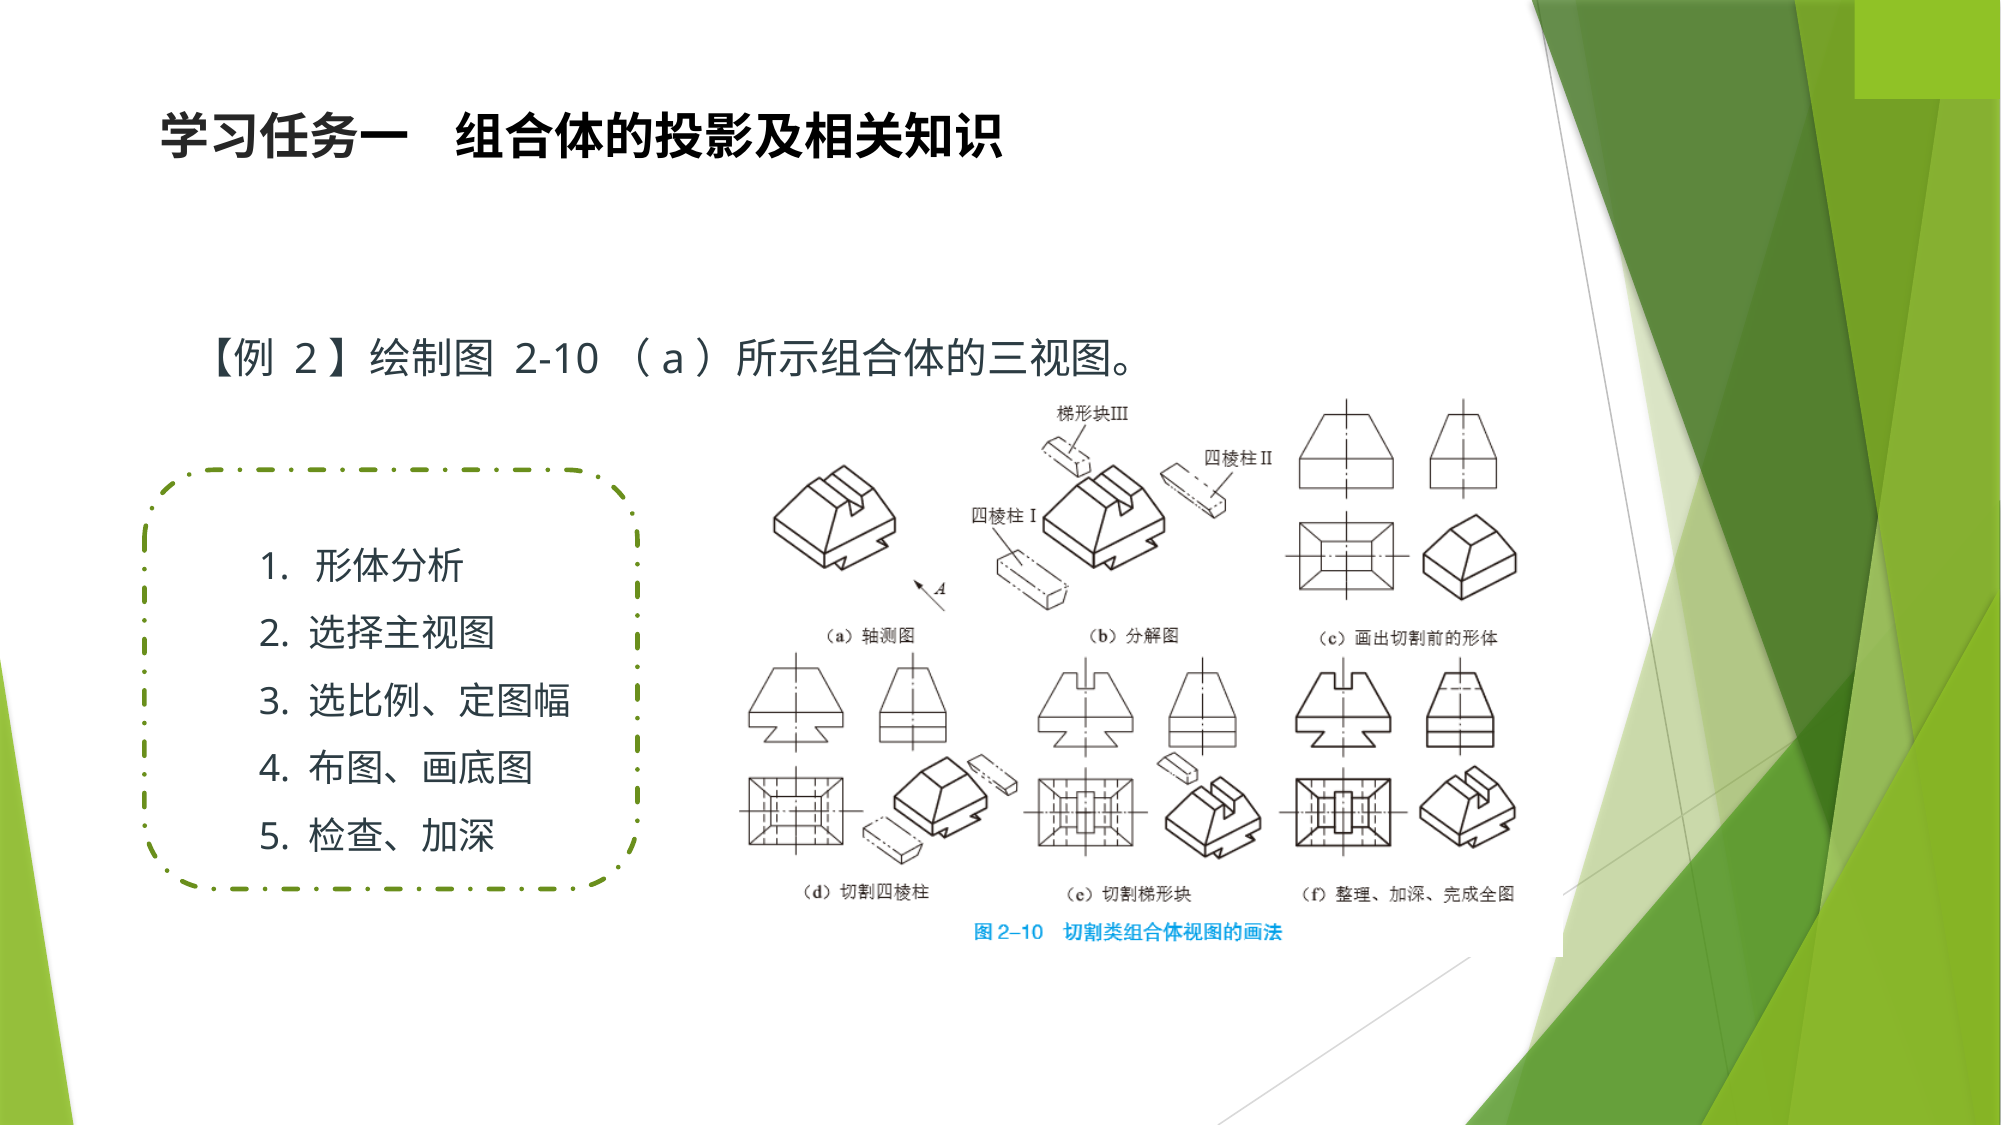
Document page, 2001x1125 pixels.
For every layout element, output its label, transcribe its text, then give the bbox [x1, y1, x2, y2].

text_box 形体分析 2. 选择主视图 3. 选比例、定图幅 4. 布图、画底图 5. 检查、加深 [244, 511, 718, 910]
text_box [1853, 0, 2000, 100]
text_box 【例 2】绘制图 2-10（a）所示组合体的三视图。 [176, 274, 1713, 390]
text_box 学习任务一 组合体的投影及相关知识 [144, 85, 1856, 216]
picture [737, 390, 1564, 957]
text_box [142, 468, 632, 891]
